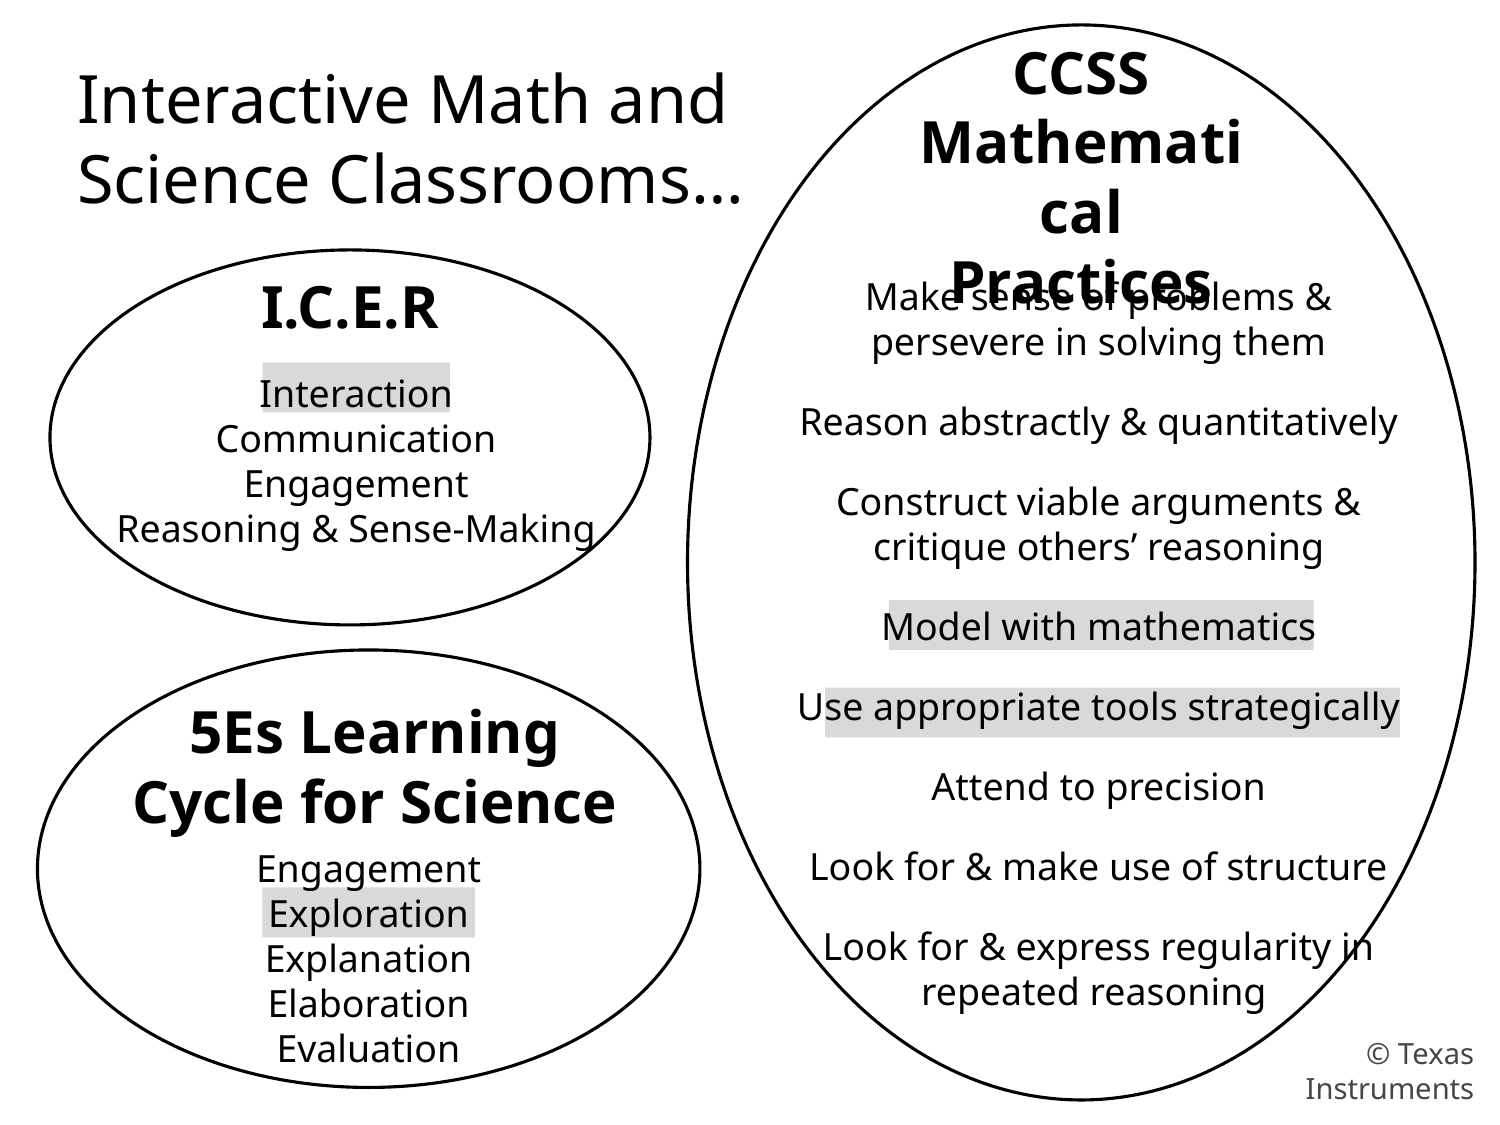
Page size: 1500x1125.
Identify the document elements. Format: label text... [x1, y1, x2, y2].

text_box Interaction Communication Engagement Reasoning & Sense-Making [99, 362, 613, 558]
text_box [48, 248, 652, 543]
text_box [873, 1021, 1290, 1102]
text_box [264, 1078, 473, 1090]
text_box [1424, 293, 1477, 832]
text_box Engagement Exploration Explanation Elaboration Evaluation [224, 837, 513, 1078]
text_box 5Es Learning Cycle for Science [112, 687, 638, 843]
text_box I.C.E.R [237, 262, 463, 348]
text_box [1263, 83, 1411, 265]
text_box [117, 558, 583, 627]
text_box CCSS Mathematical Practices [899, 28, 1263, 265]
text_box Interactive Math and Science Classrooms… [62, 49, 775, 225]
footer © Texas Instruments [1224, 1040, 1490, 1100]
text_box [180, 648, 557, 687]
text_box [685, 84, 899, 900]
text_box [35, 728, 224, 1068]
text_box [513, 739, 702, 1068]
text_box Make sense of problems & persevere in solving them Reason abstractly & quantitatively Construct viable arguments & critique others’ reasoning Model with mathematics Use appropriate tools strategically Attend to precision Look for & make use of structure Look for & express regularity in repeated reasoning [773, 265, 1424, 1021]
text_box [1029, 23, 1134, 28]
